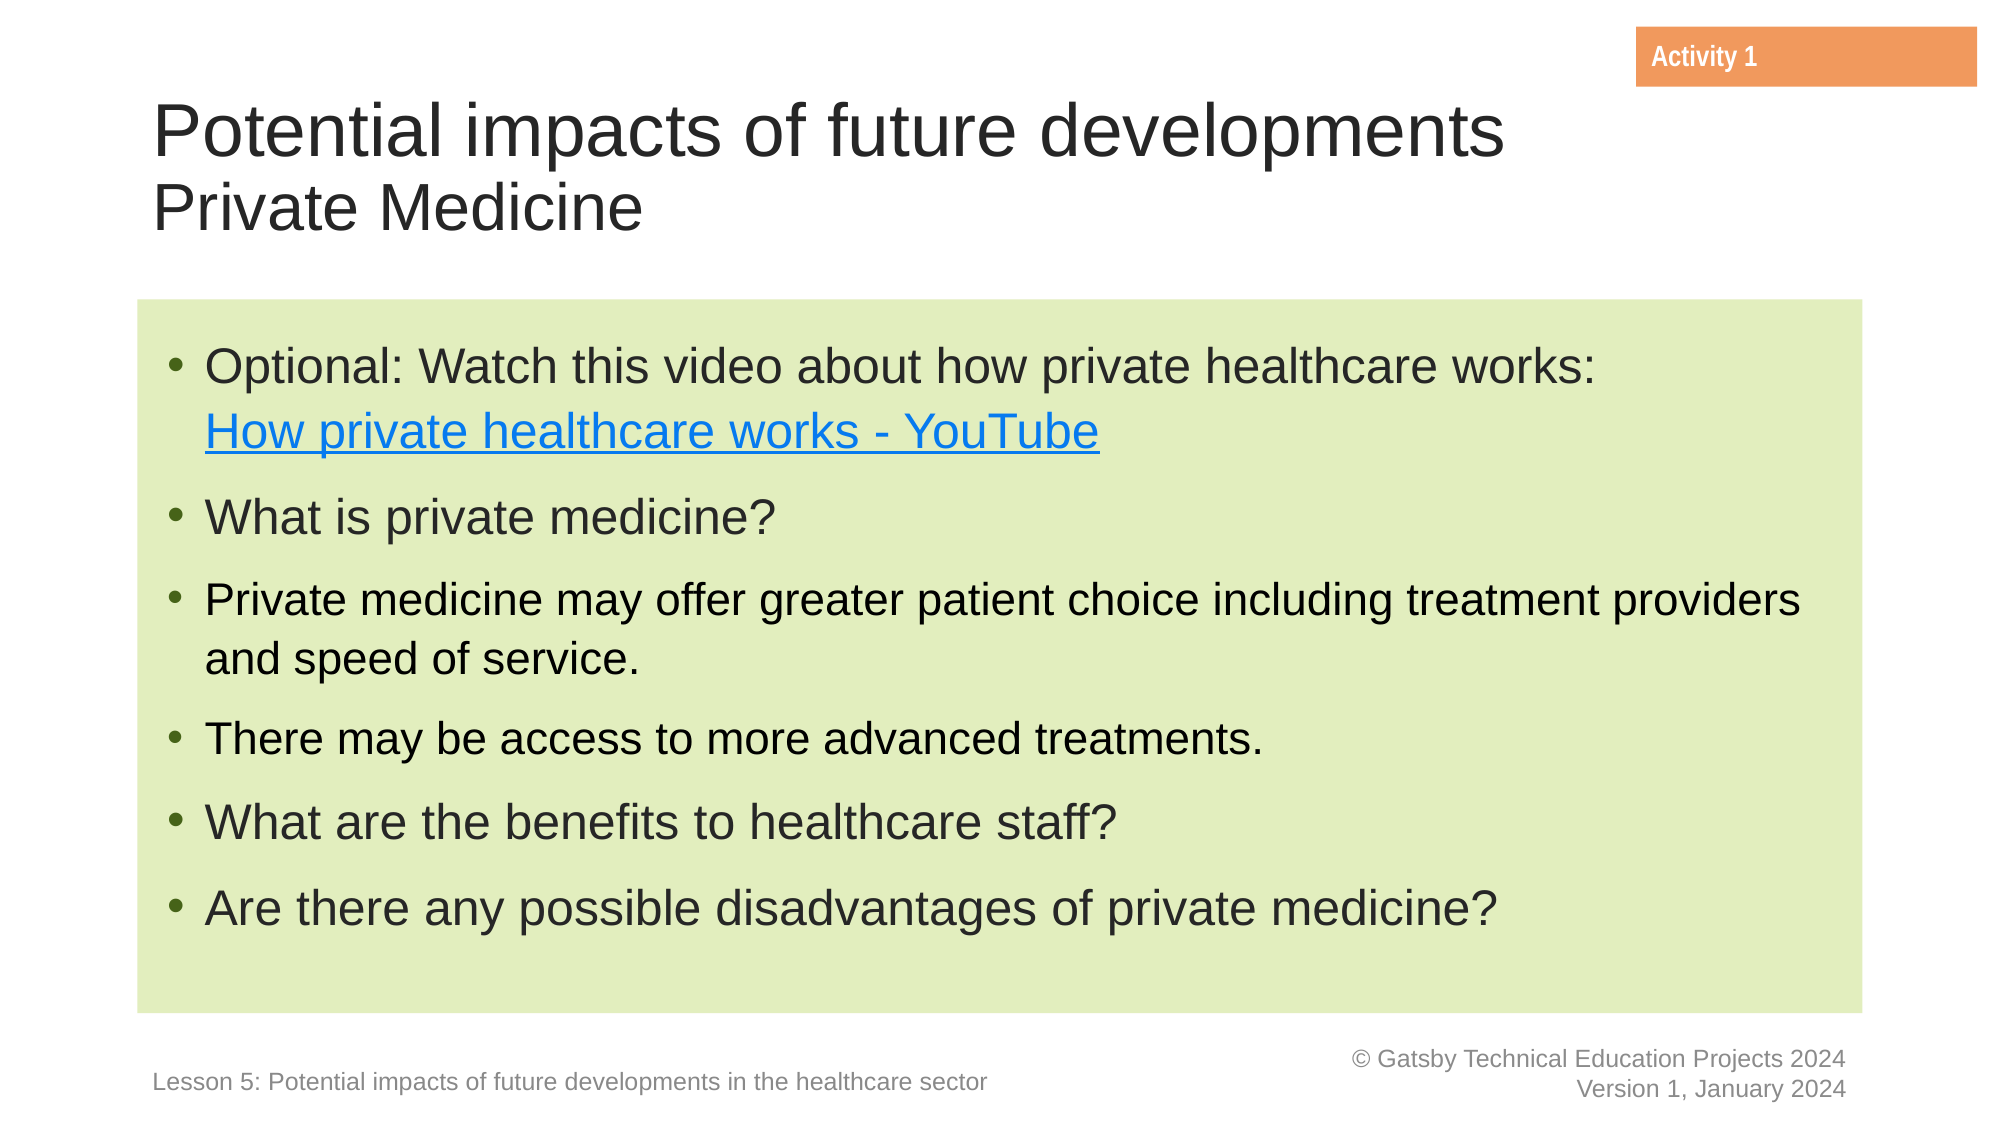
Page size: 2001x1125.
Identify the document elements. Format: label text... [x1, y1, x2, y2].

list Optional: Watch this video about how private healthcare works: How private healthcare works - YouTube What is private medicine? Private medicine may offer greater patient choice including treatment providers and speed of service. There may be access to more advanced treatments. What are the benefits to healthcare staff? Are there any possible disadvantages of private medicine? [137, 299, 1863, 1014]
list Lesson 5: Potential impacts of future developments in the healthcare sector [137, 1049, 1064, 1110]
list Activity 1 [1636, 26, 1978, 87]
title Potential impacts of future developments Private Medicine [137, 59, 1863, 278]
